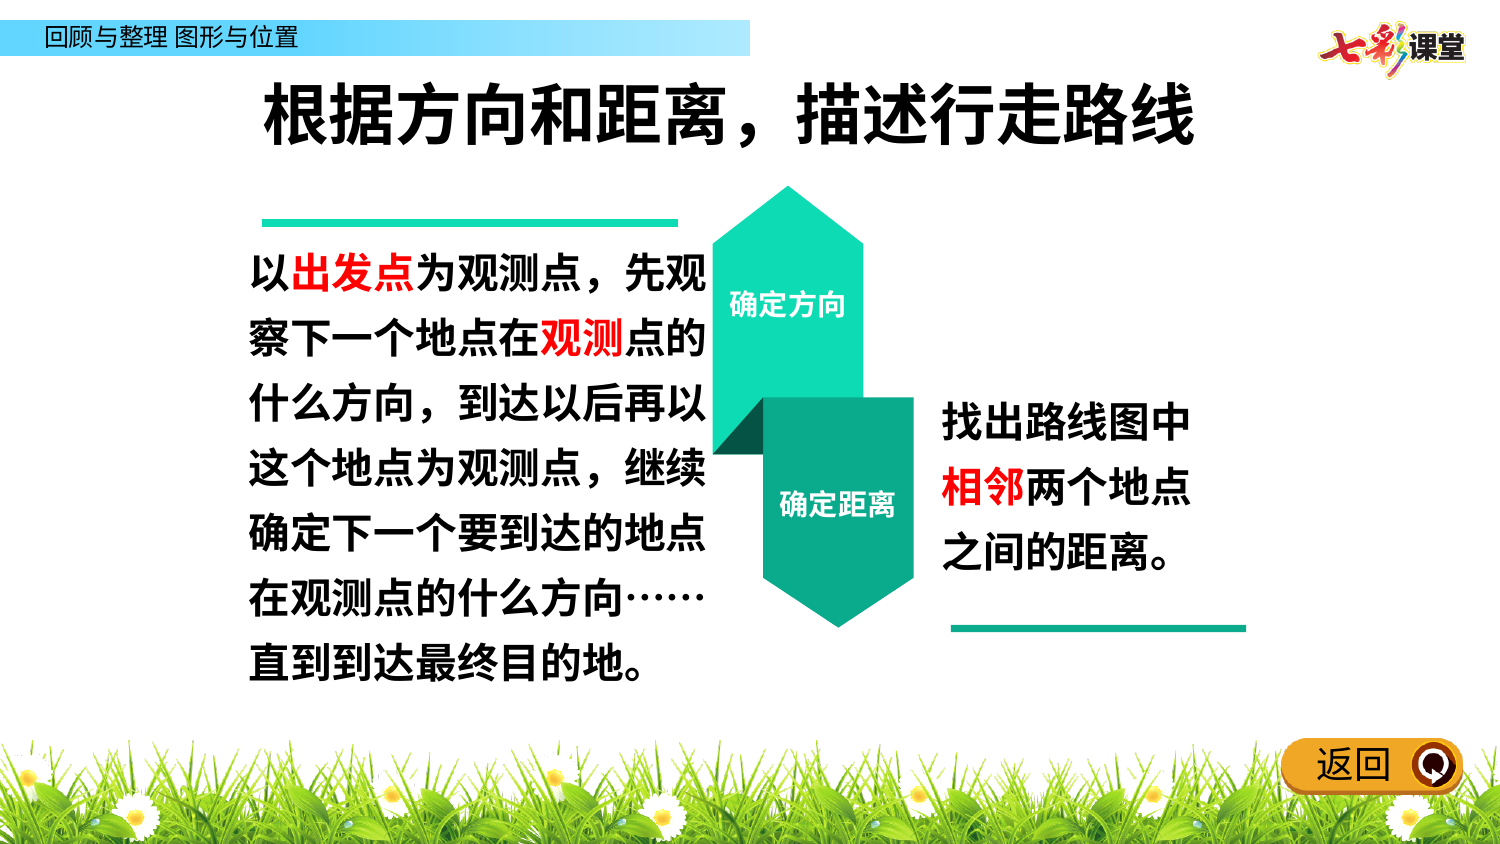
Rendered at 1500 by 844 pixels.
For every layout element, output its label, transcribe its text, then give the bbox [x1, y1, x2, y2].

text_box 根据方向和距离，描述行走路线 [250, 67, 1317, 159]
picture [0, 740, 1500, 844]
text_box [1281, 733, 1464, 795]
picture [1316, 20, 1468, 80]
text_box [233, 185, 1247, 699]
